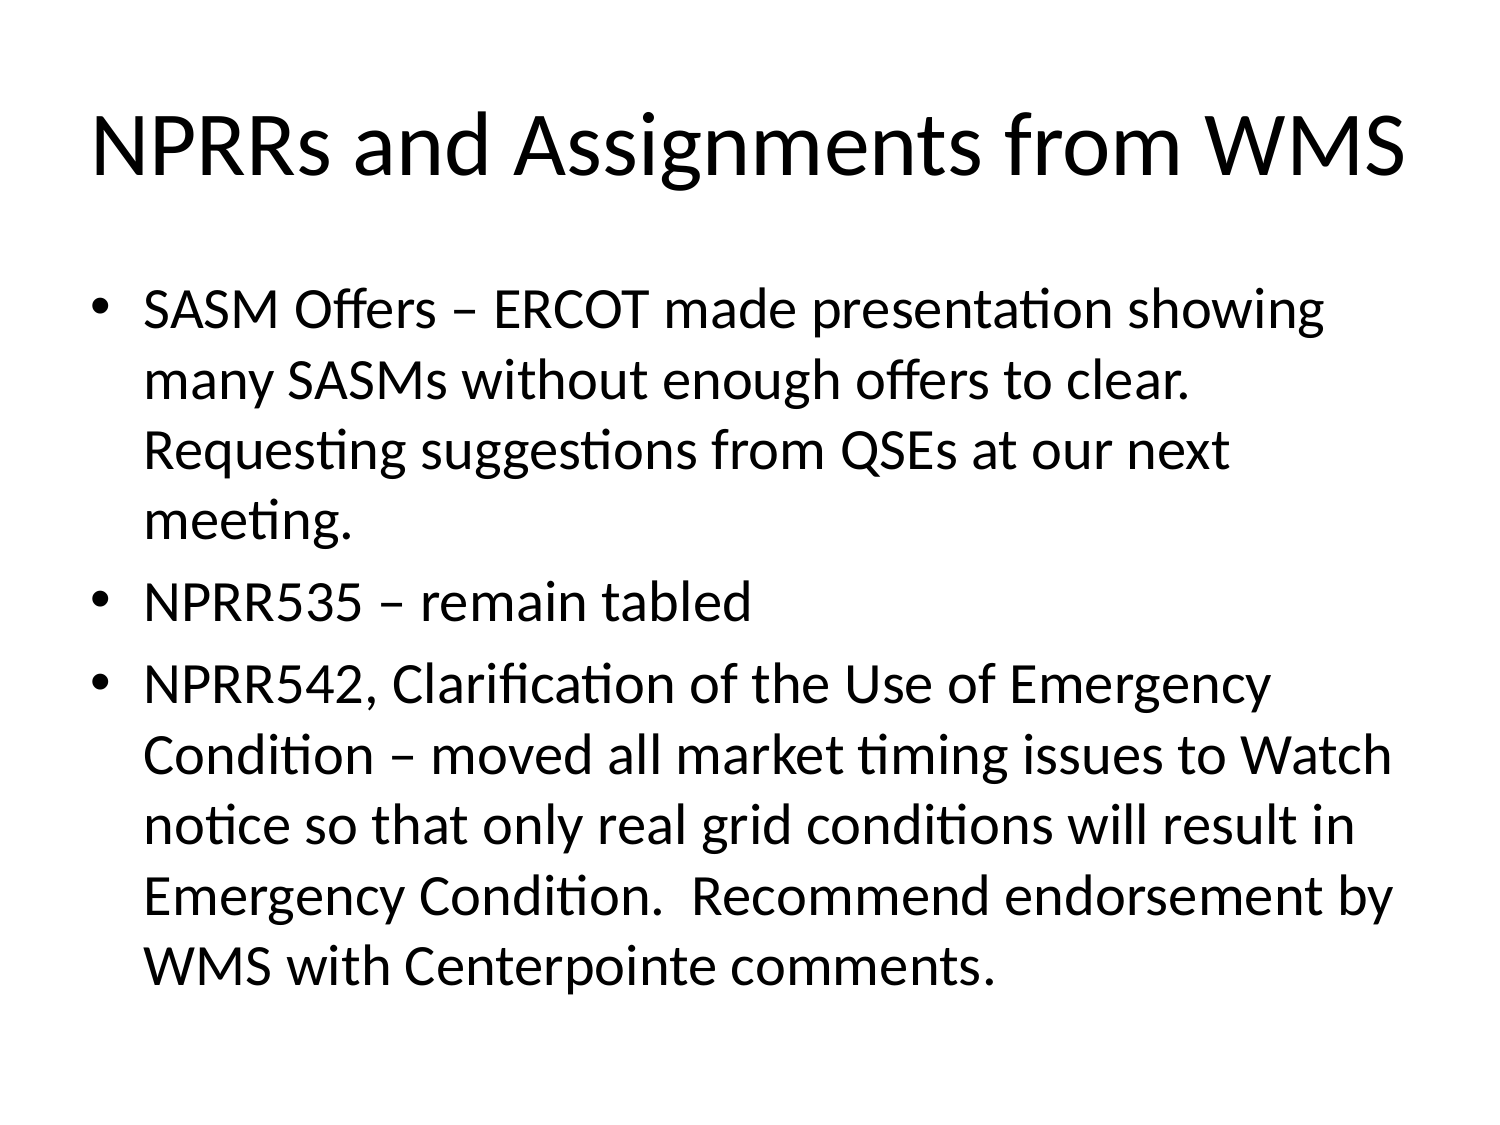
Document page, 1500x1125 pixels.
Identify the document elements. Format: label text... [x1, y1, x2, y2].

title NPRRs and Assignments from WMS [75, 45, 1425, 233]
list SASM Offers – ERCOT made presentation showing many SASMs without enough offers to clear. Requesting suggestions from QSEs at our next meeting. NPRR535 – remain tabled NPRR542, Clarification of the Use of Emergency Condition – moved all market timing issues to Watch notice so that only real grid conditions will result in Emergency Condition. Recommend endorsement by WMS with Centerpointe comments. [75, 262, 1425, 1005]
